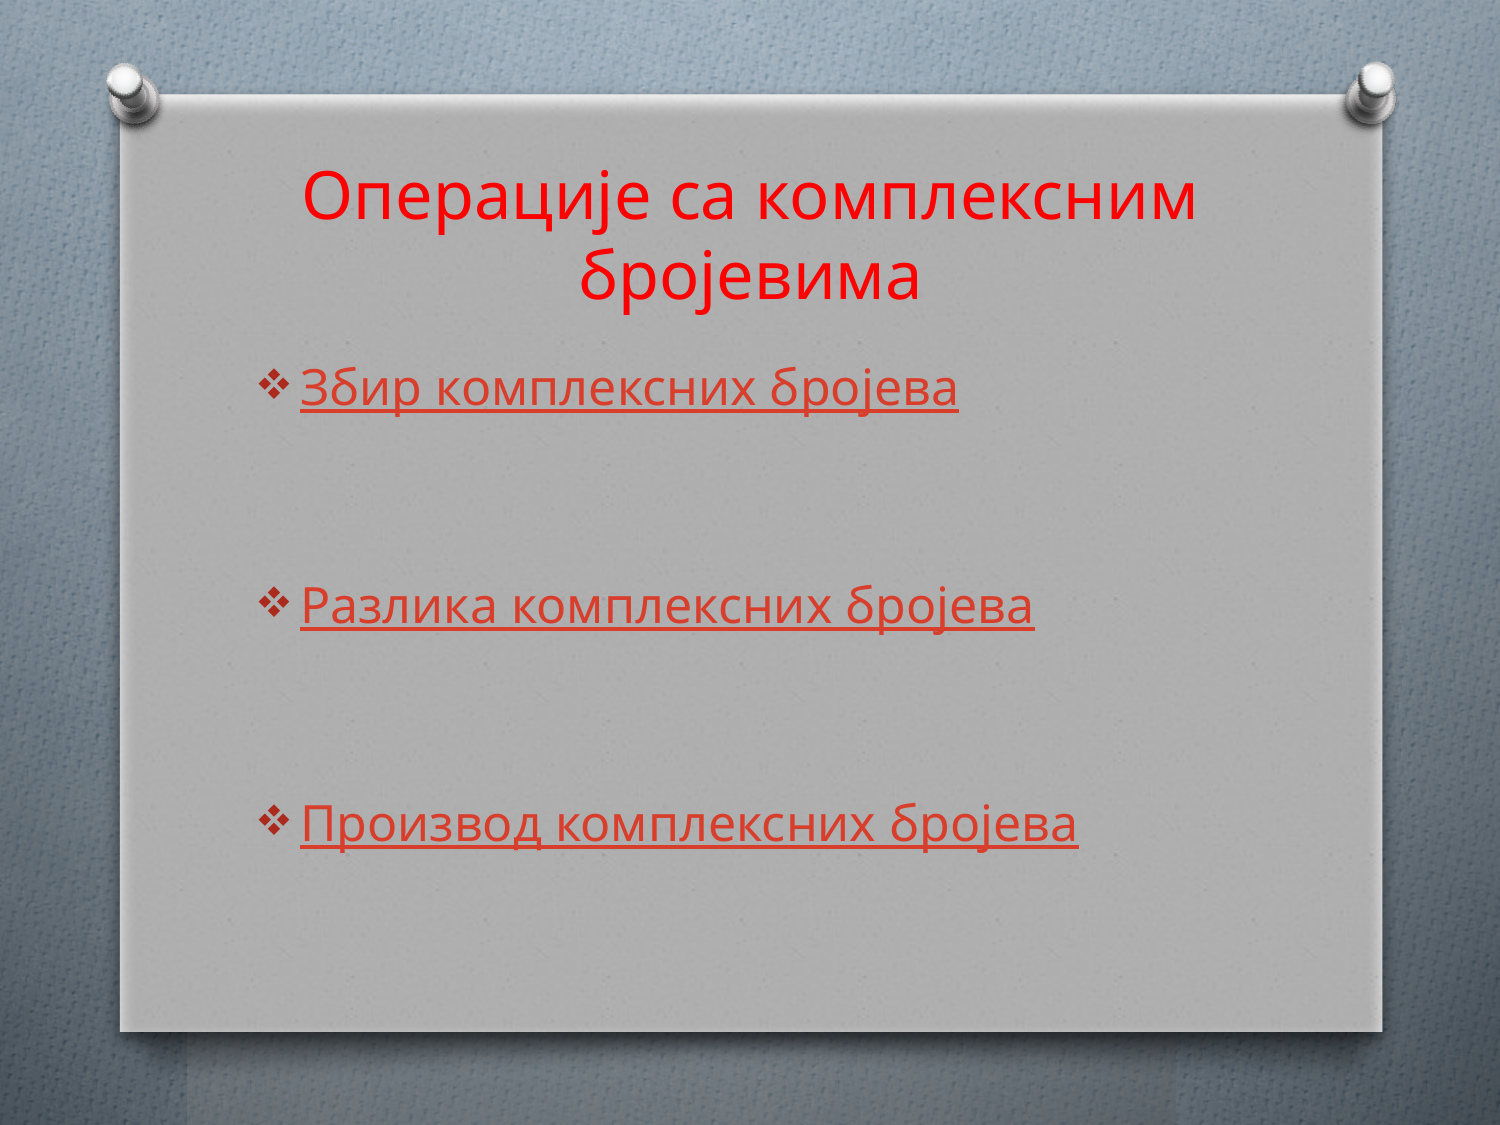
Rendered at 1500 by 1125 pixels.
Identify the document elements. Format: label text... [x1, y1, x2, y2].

picture [75, 29, 198, 153]
picture [1317, 35, 1439, 156]
title Операције са комплексним бројевима [179, 134, 1323, 332]
